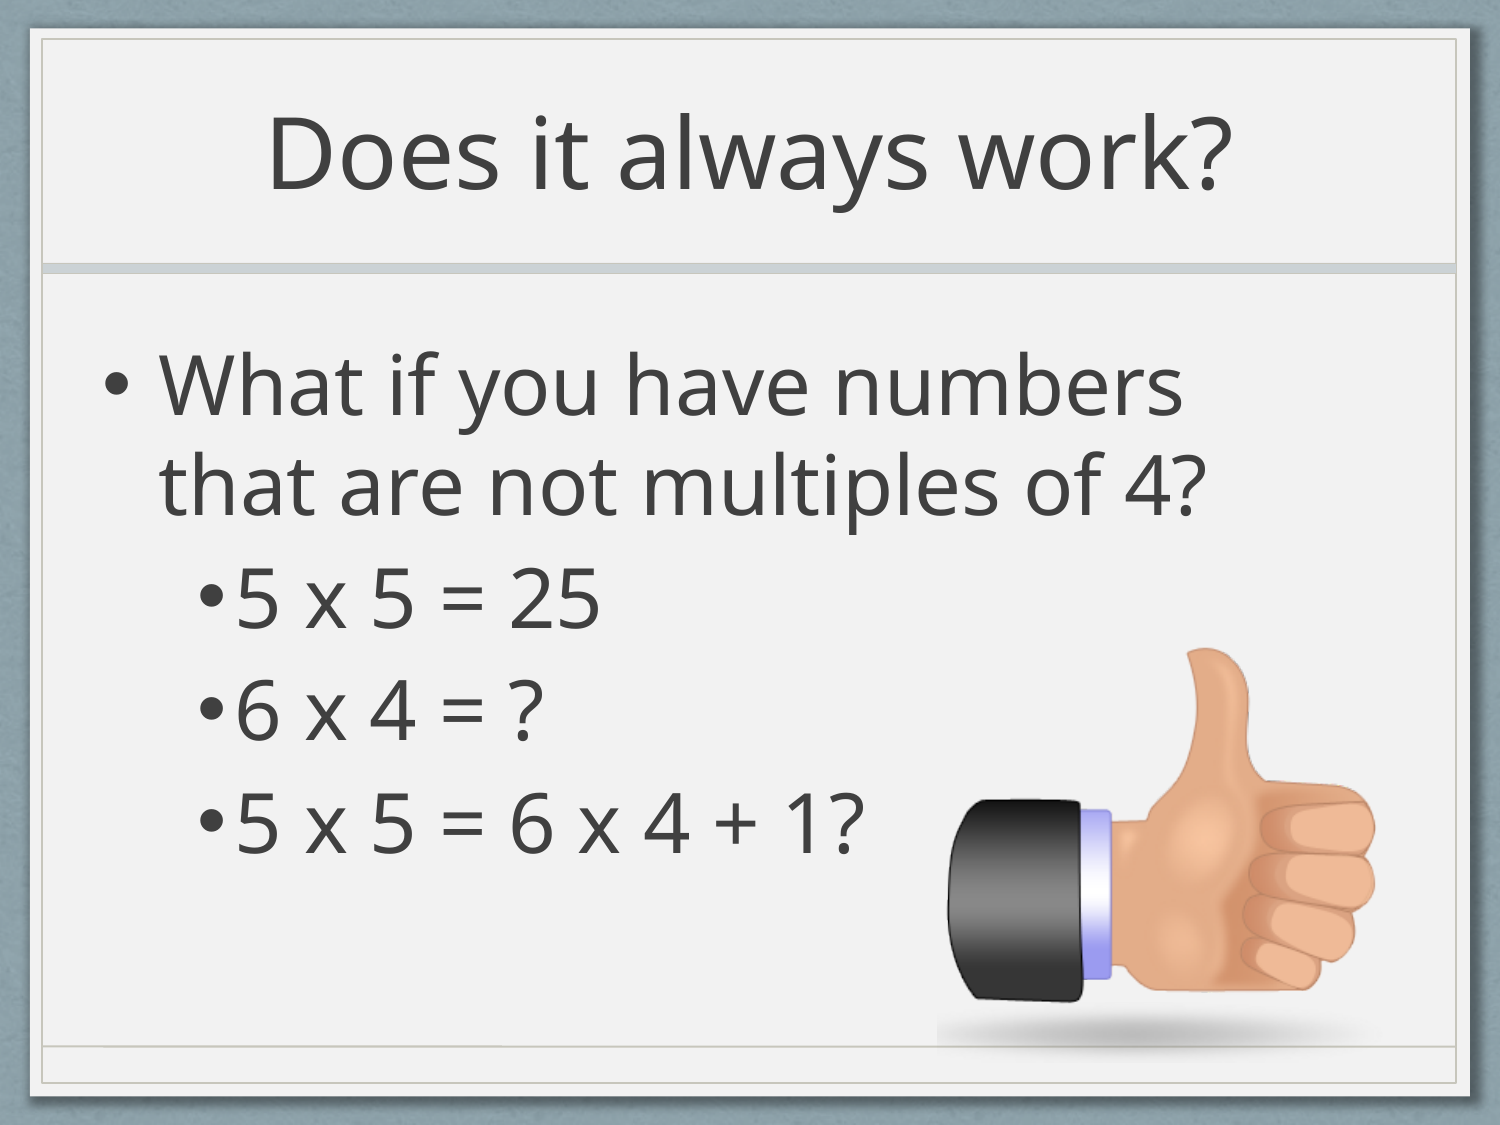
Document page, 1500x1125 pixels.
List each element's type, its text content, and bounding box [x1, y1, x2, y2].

title Does it always work? [147, 40, 1353, 260]
picture [936, 611, 1388, 1063]
list What if you have numbers that are not multiples of 4? 5 x 5 = 25 6 x 4 = ? 5 x 5 = 6 x 4 + 1? [87, 324, 1293, 970]
